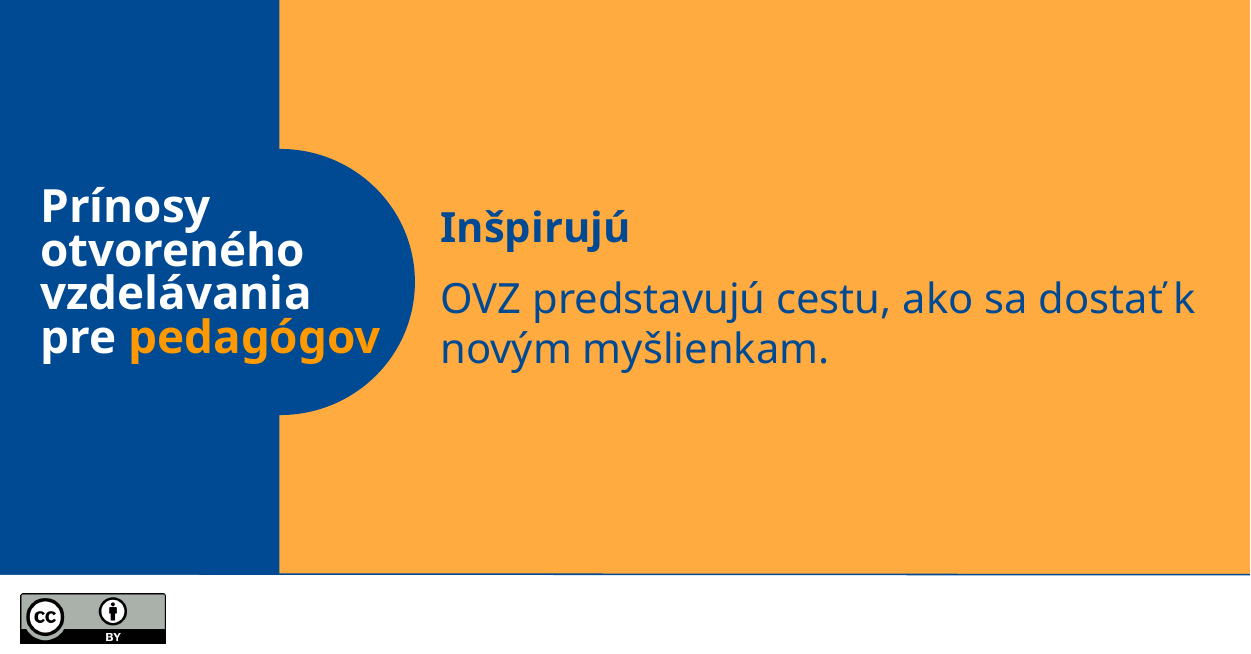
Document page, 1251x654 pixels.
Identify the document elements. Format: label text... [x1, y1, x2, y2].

text_box [187, 378, 374, 416]
text_box [0, 582, 1250, 654]
text_box Inšpirujú OVZ predstavujú cestu, ako sa dostať k novým myšlienkam. [425, 185, 1219, 387]
text_box Prínosy otvoreného vzdelávania pre pedagógov [25, 171, 409, 378]
picture [20, 592, 166, 645]
text_box [0, 0, 280, 573]
text_box [409, 242, 415, 322]
text_box [206, 148, 355, 171]
